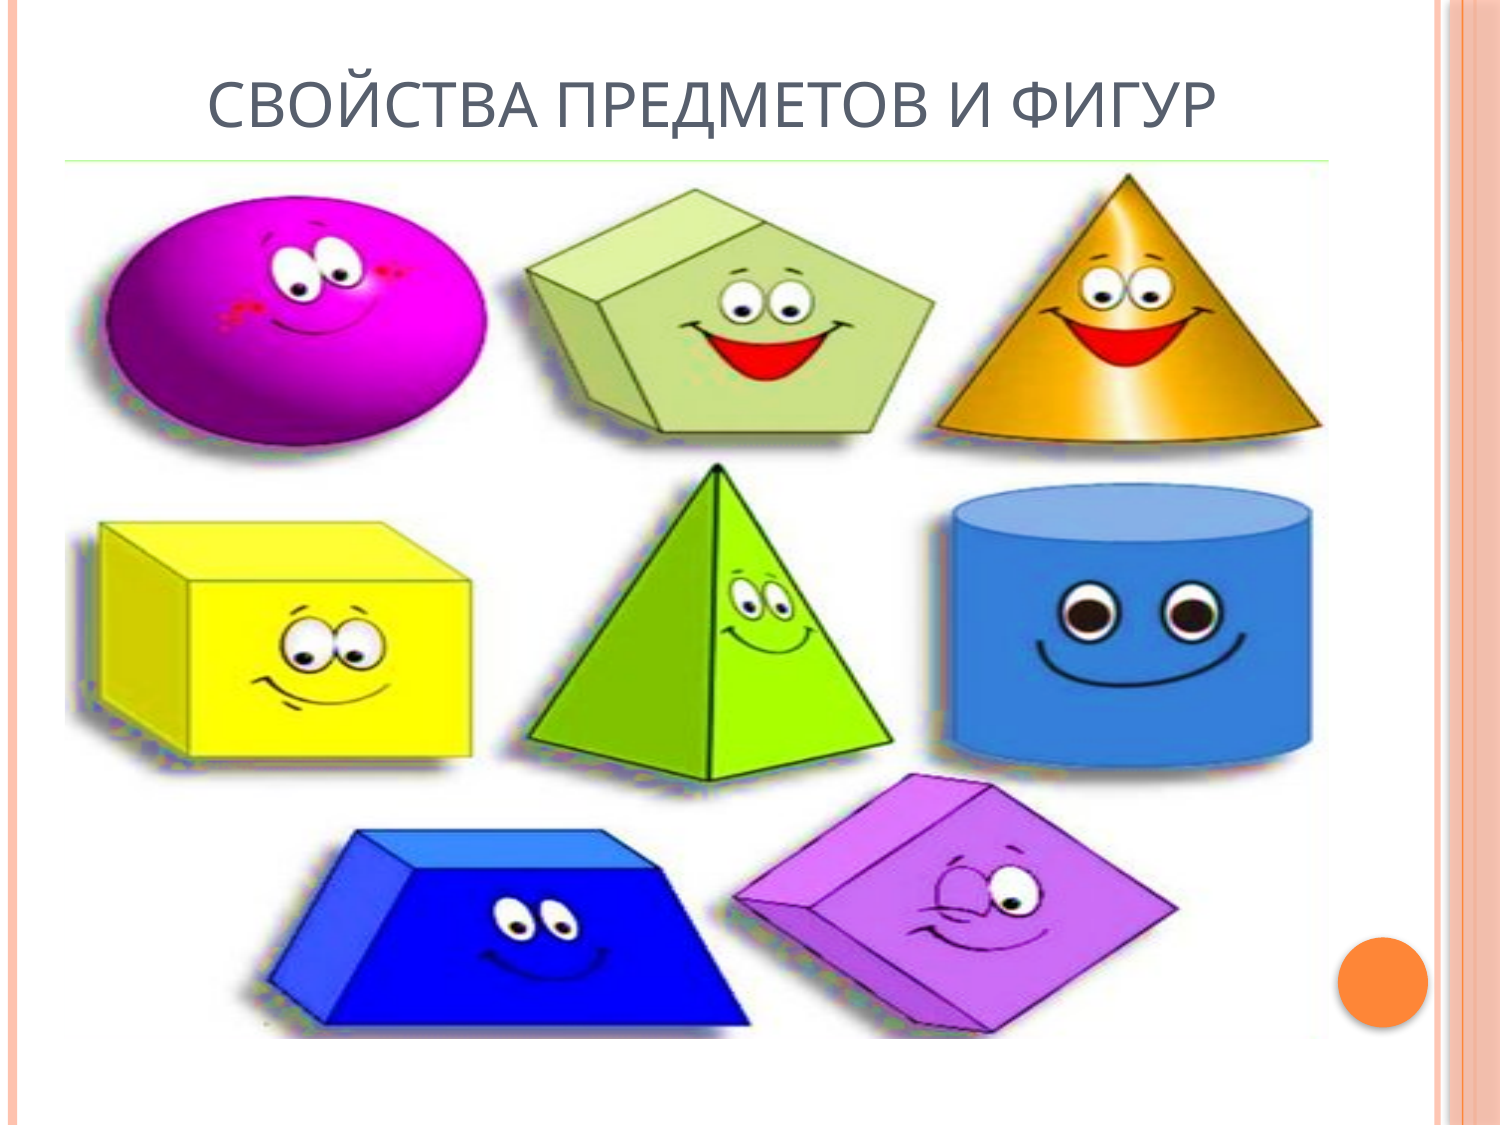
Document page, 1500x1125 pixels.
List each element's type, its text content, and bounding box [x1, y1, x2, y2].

title Свойства предметов и фигур [100, 0, 1326, 148]
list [64, 160, 1330, 1039]
